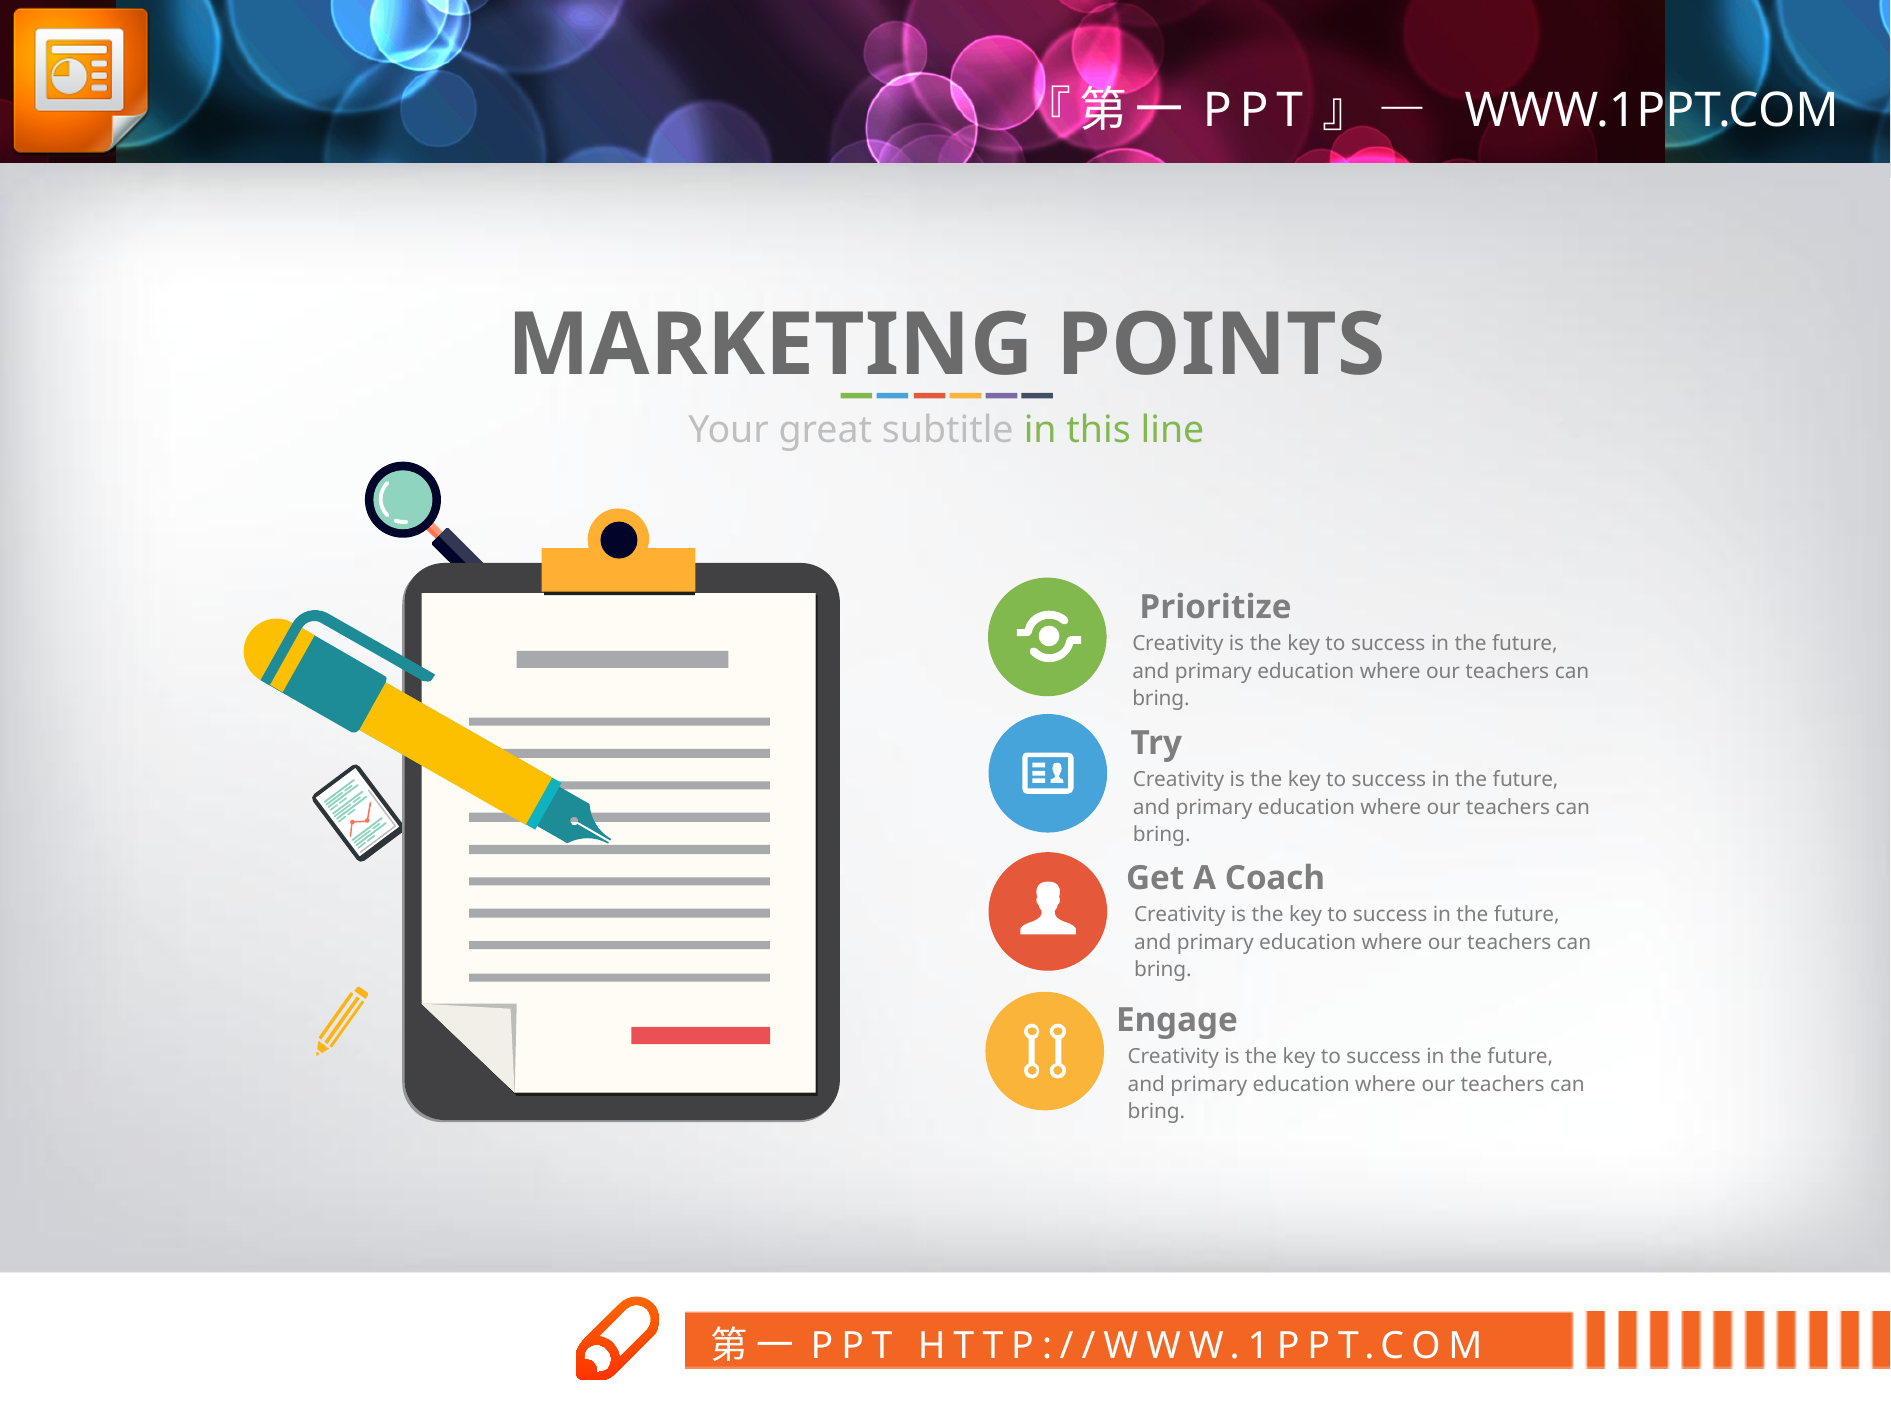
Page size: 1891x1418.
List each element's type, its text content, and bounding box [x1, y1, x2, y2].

text_box [1049, 1023, 1067, 1079]
text_box [1029, 636, 1082, 663]
text_box [988, 852, 1108, 971]
picture [0, 0, 1891, 1275]
text_box [985, 991, 1105, 1111]
text_box Creativity is the key to success in the future, and primary education where our teachers can bring. [1115, 754, 1616, 855]
text_box [1038, 625, 1060, 647]
text_box Prioritize [1122, 577, 1310, 618]
text_box Creativity is the key to success in the future, and primary education where our teachers can bring. [1117, 889, 1617, 990]
text_box Creativity is the key to success in the future, and primary education where our teachers can bring. [1115, 618, 1615, 719]
picture [685, 1311, 1891, 1369]
text_box Engage [1098, 990, 1255, 1047]
text_box [987, 577, 1107, 697]
text_box [1022, 752, 1074, 794]
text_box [226, 469, 841, 1123]
text_box Try [1113, 713, 1200, 770]
text_box [1023, 1023, 1040, 1079]
text_box [988, 713, 1108, 833]
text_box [134, 279, 1759, 459]
text_box Get A Coach [1109, 848, 1343, 905]
text_box Creativity is the key to success in the future, and primary education where our teachers can bring. [1110, 1031, 1611, 1132]
text_box [1020, 881, 1076, 935]
text_box [1016, 610, 1069, 637]
